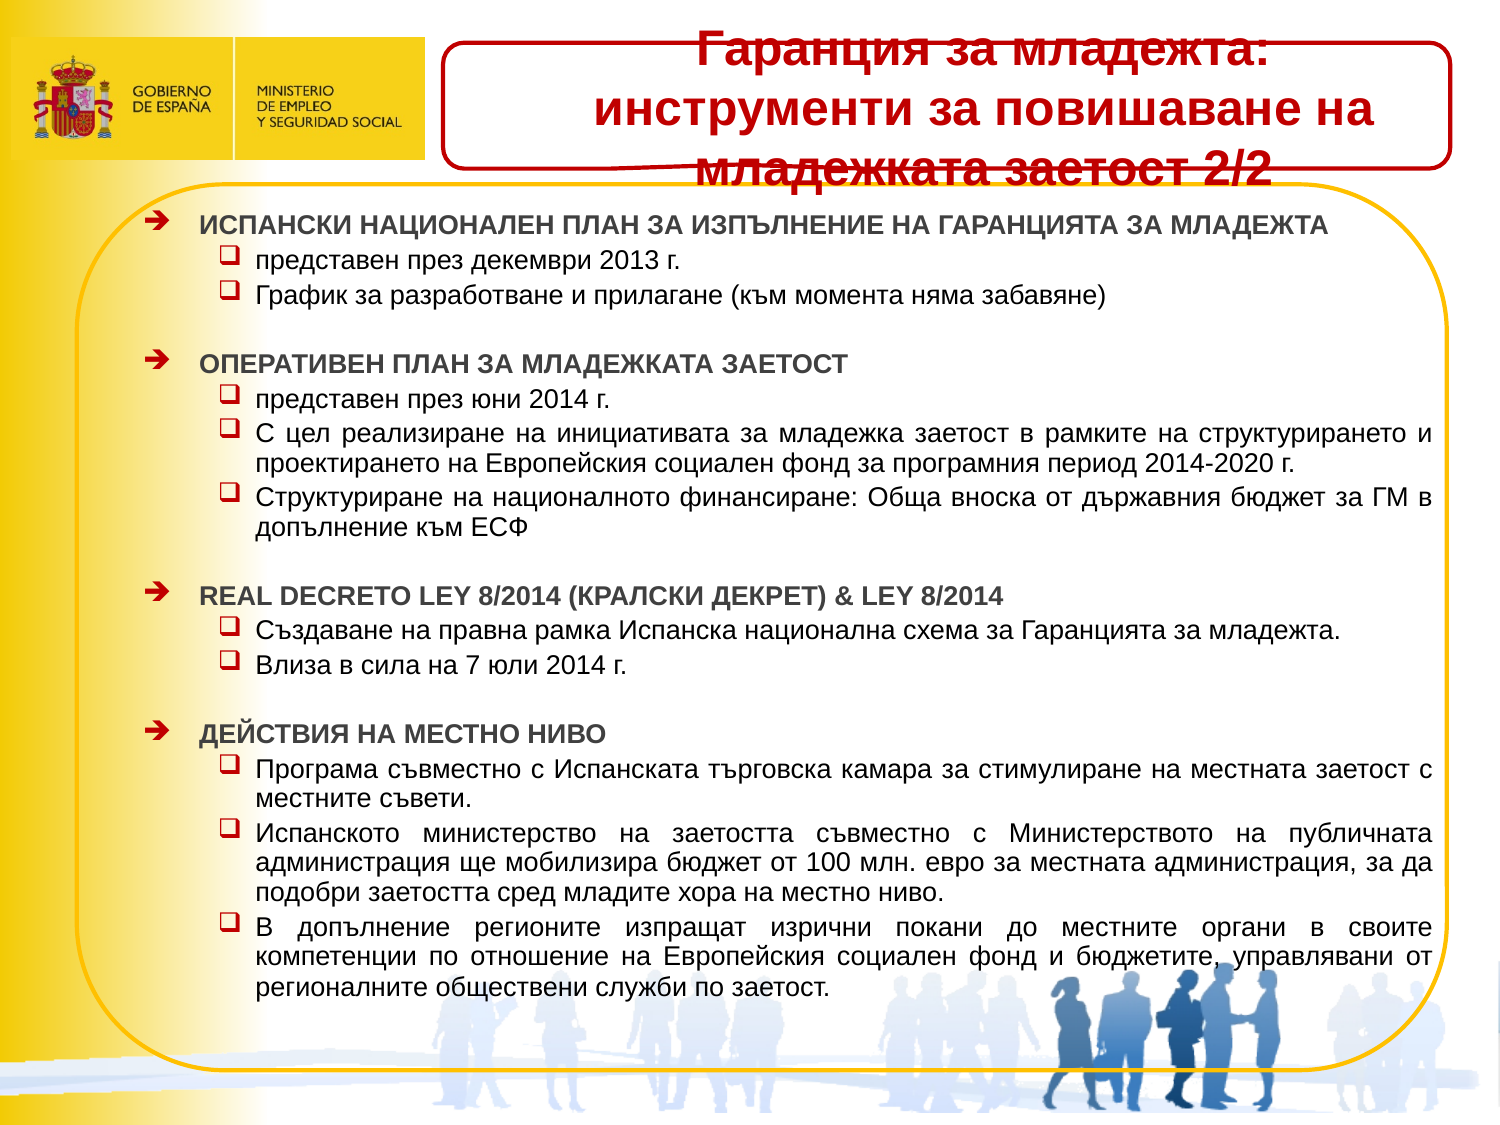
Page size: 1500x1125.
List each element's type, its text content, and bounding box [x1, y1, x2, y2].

text_box ИСПАНСКИ НАЦИОНАЛЕН ПЛАН ЗА ИЗПЪЛНЕНИЕ НА ГАРАНЦИЯТА ЗА МЛАДЕЖТА представен през декември 2013 г. График за разработване и прилагане (към момента няма забавяне) ОПЕРАТИВЕН ПЛАН ЗА МЛАДЕЖКАТА ЗАЕТОСТ представен през юни 2014 г. С цел реализиране на инициативата за младежка заетост в рамките на структурирането и проектирането на Европейския социален фонд за програмния период 2014-2020 г. Структуриране на националното финансиране: Обща вноска от държавния бюджет за ГМ в допълнение към ЕСФ REAL DECRETO LEY 8/2014 (КРАЛСКИ ДЕКРЕТ) & LEY 8/2014 Създаване на правна рамка Испанска национална схема за Гаранцията за младежта. Влиза в сила на 7 юли 2014 г. ДЕЙСТВИЯ НА МЕСТНО НИВО Програма съвместно с Испанската търговска камара за стимулиране на местната заетост с местните съвети. Испанското министерство на заетостта съвместно с Министерството на публичната администрация ще мобилизира бюджет от 100 млн. евро за местната администрация, за да подобри заетостта сред младите хора на местно ниво. В допълнение регионите изпращат изрични покани до местните органи в своите компетенции по отношение на Европейския социален фонд и бюджетите, управлявани от регионалните обществени служби по заетост. [53, 158, 1447, 945]
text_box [0, 946, 1500, 1113]
text_box Гаранция за младежта: инструменти за повишаване на младежката заетост 2/2 [440, 40, 1453, 171]
picture [11, 37, 425, 160]
